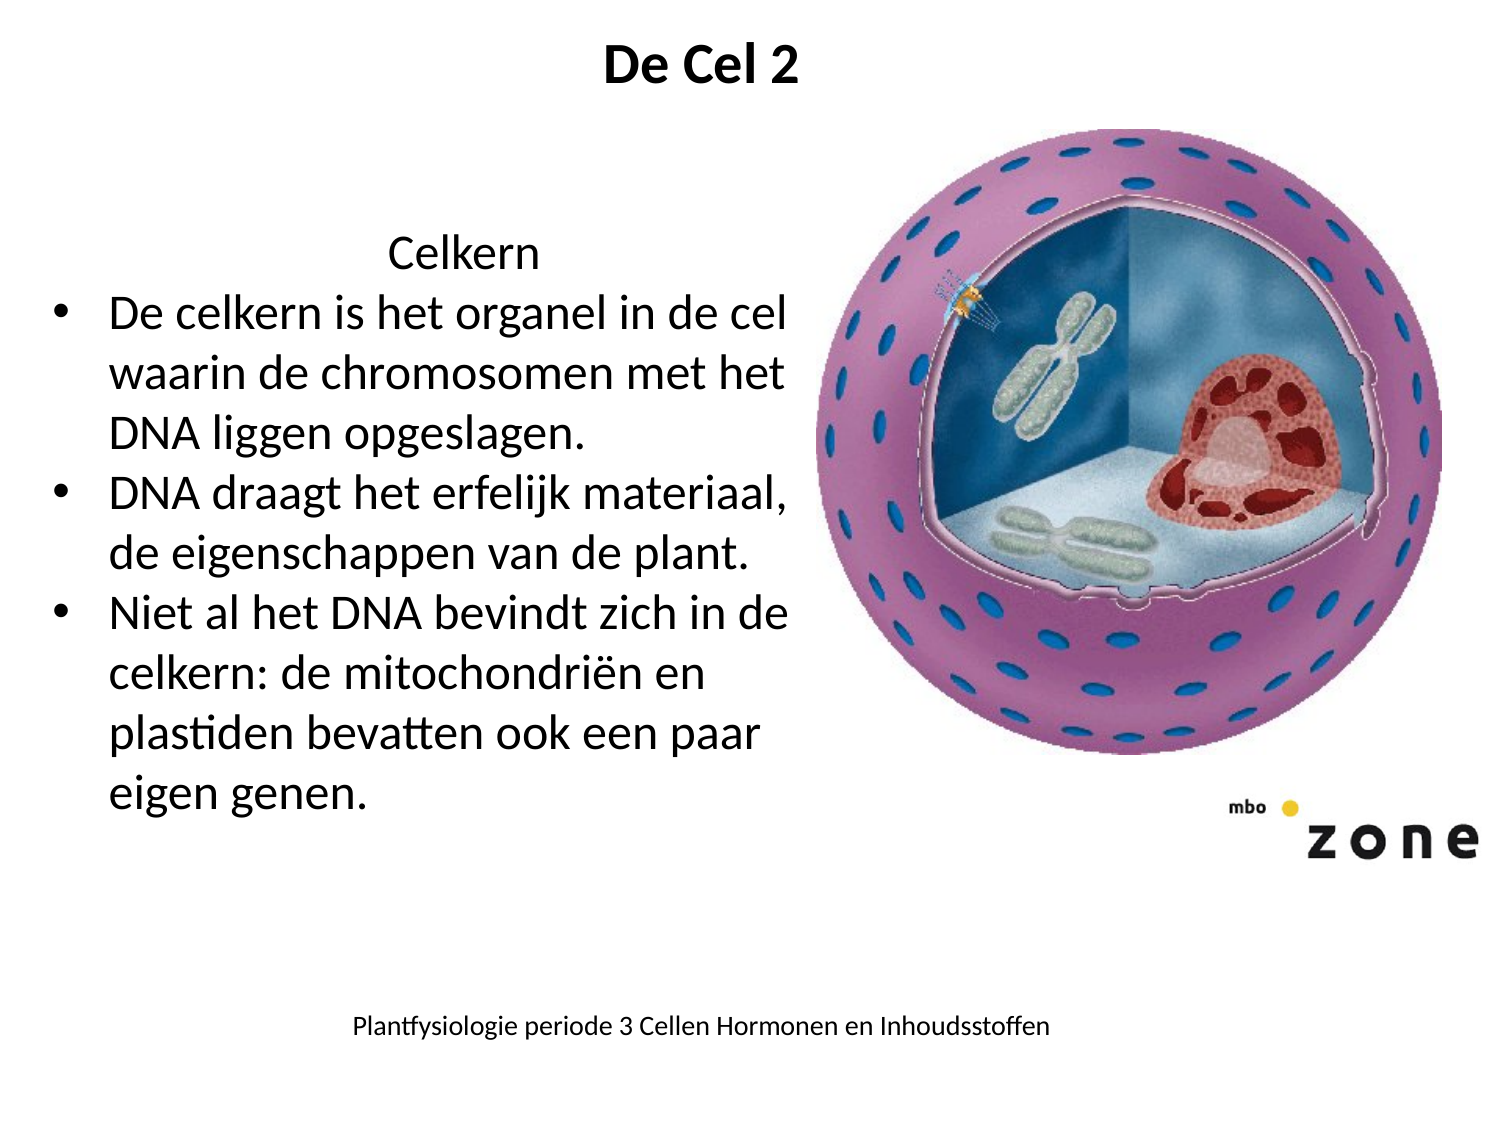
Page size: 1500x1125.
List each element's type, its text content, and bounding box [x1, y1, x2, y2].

title De Cel 2 [166, 24, 1238, 166]
text_box Celkern De celkern is het organel in de cel waarin de chromosomen met het DNA liggen opgeslagen. DNA draagt het erfelijk materiaal, de eigenschappen van de plant. Niet al het DNA bevindt zich in de celkern: de mitochondriën en plastiden bevatten ook een paar eigen genen. [37, 212, 892, 828]
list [1210, 755, 1500, 889]
picture [816, 129, 1442, 755]
text_box Plantfysiologie periode 3 Cellen Hormonen en Inhoudsstoffen [275, 999, 1129, 1049]
